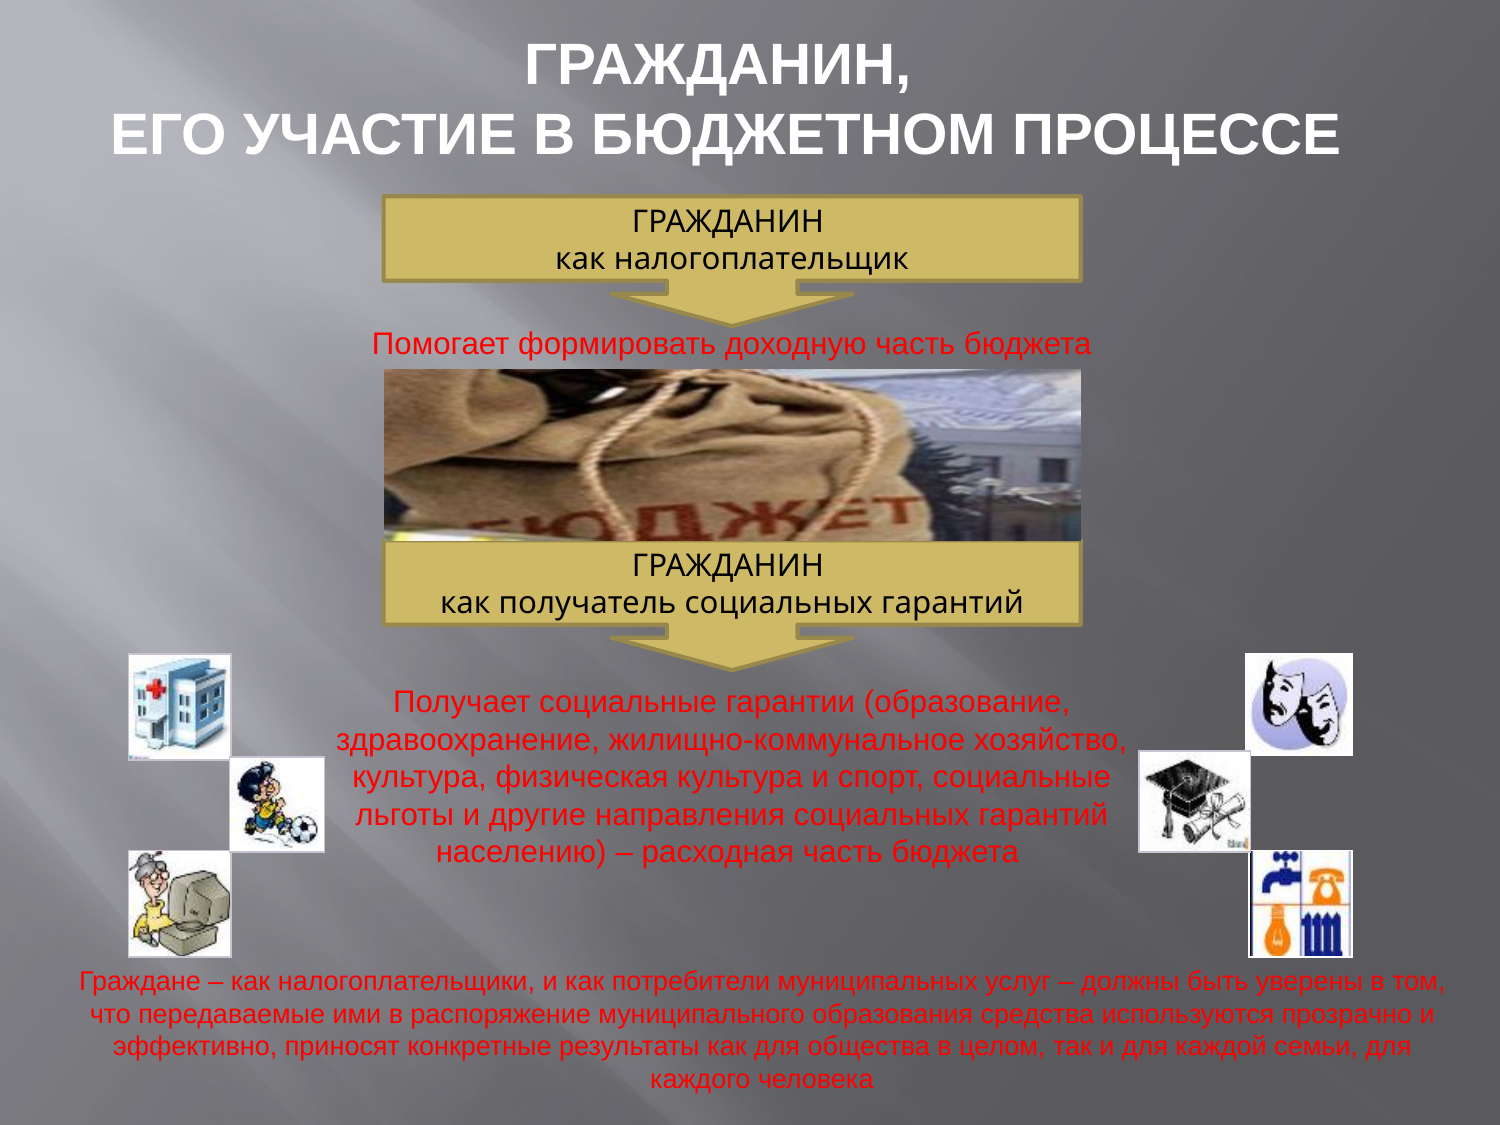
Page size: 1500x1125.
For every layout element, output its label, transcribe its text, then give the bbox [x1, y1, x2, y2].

text_box Граждане – как налогоплательщики, и как потребители муниципальных услуг – должны быть уверены в том, что передаваемые ими в распоряжение муниципального образования средства используются прозрачно и эффективно, приносят конкретные результаты как для общества в целом, так и для каждой семьи, для каждого человека [53, 956, 1471, 1101]
picture [384, 369, 1081, 541]
picture [129, 654, 324, 957]
text_box ГРАЖДАНИН как получатель социальных гарантий [381, 538, 1083, 673]
text_box ГРАЖДАНИН, ЕГО УЧАСТИЕ В БЮДЖЕТНОМ ПРОЦЕССЕ [17, 19, 1436, 174]
picture [1139, 654, 1352, 957]
text_box ГРАЖДАНИН как налогоплательщик [381, 194, 1083, 329]
text_box Получает социальные гарантии (образование, здравоохранение, жилищно-коммунальное хозяйство, культура, физическая культура и спорт, социальные льготы и другие направления социальных гарантий населению) – расходная часть бюджета [301, 674, 1164, 877]
text_box Помогает формировать доходную часть бюджета [253, 316, 1211, 369]
